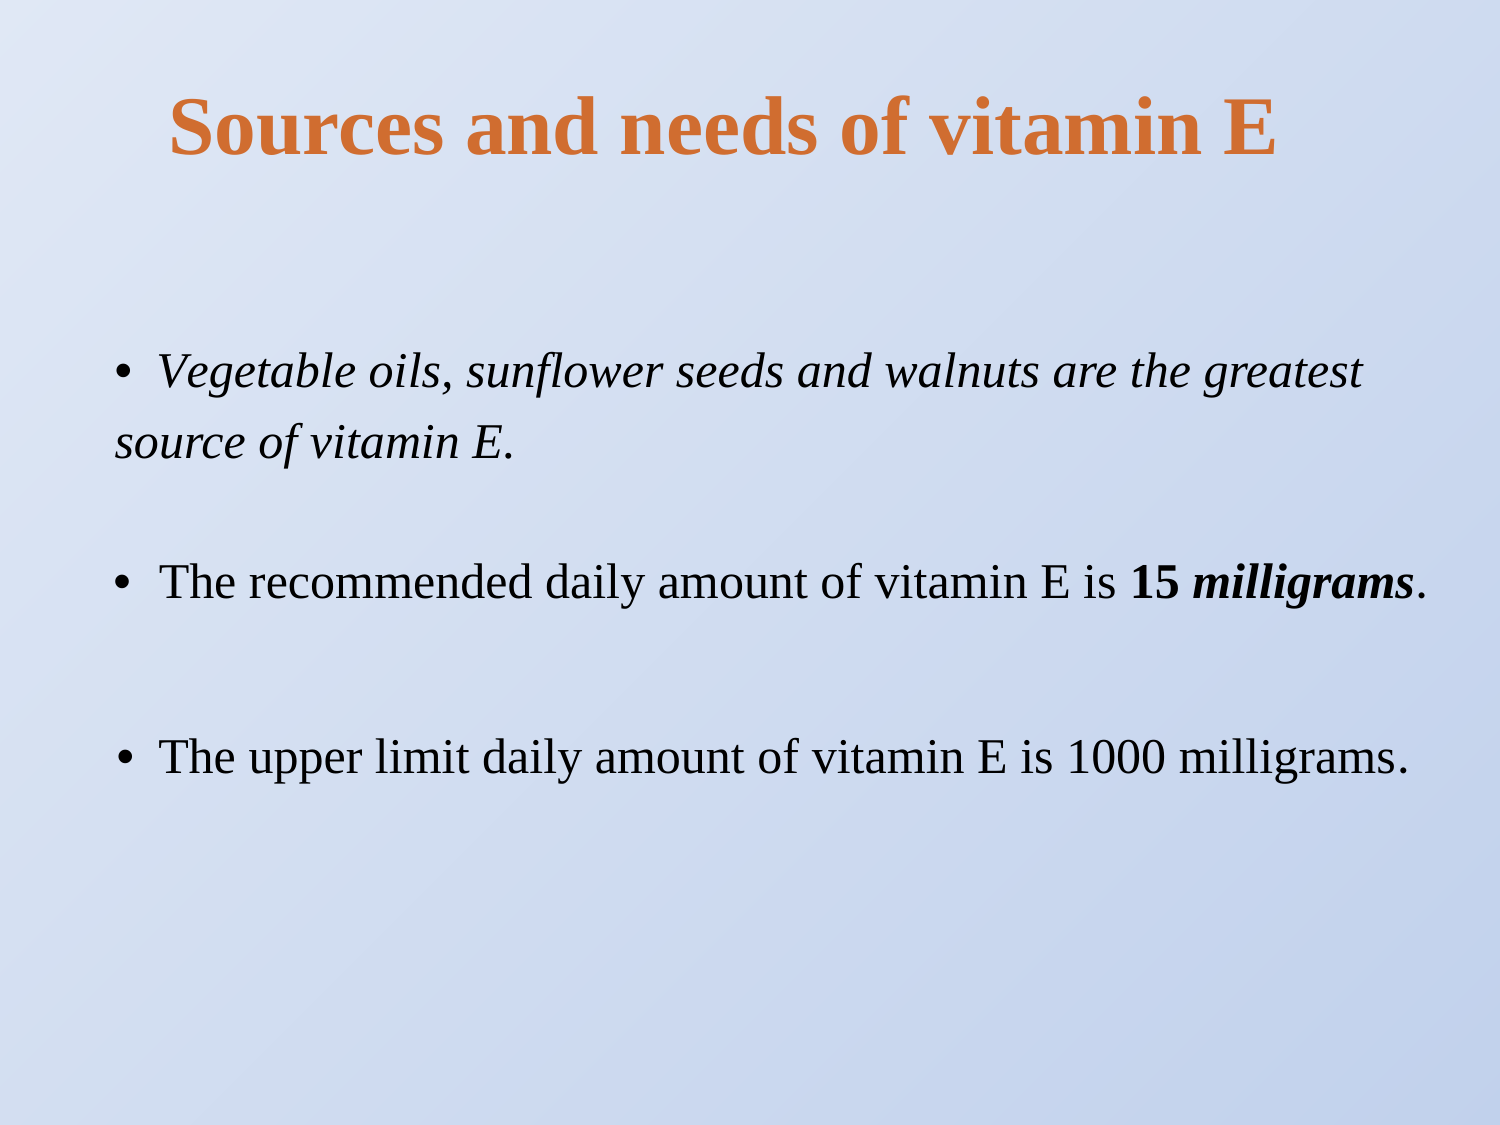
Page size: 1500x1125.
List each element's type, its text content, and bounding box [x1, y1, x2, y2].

text_box • Vegetable oils, sunflower seeds and walnuts are the greatest source of vitamin E. [114, 327, 1475, 540]
text_box Sources and needs of vitamin E [106, 74, 1301, 267]
text_box • The recommended daily amount of vitamin E is 15 milligrams. [113, 537, 1429, 680]
text_box • The upper limit daily amount of vitamin E is 1000 milligrams. [116, 712, 1410, 855]
